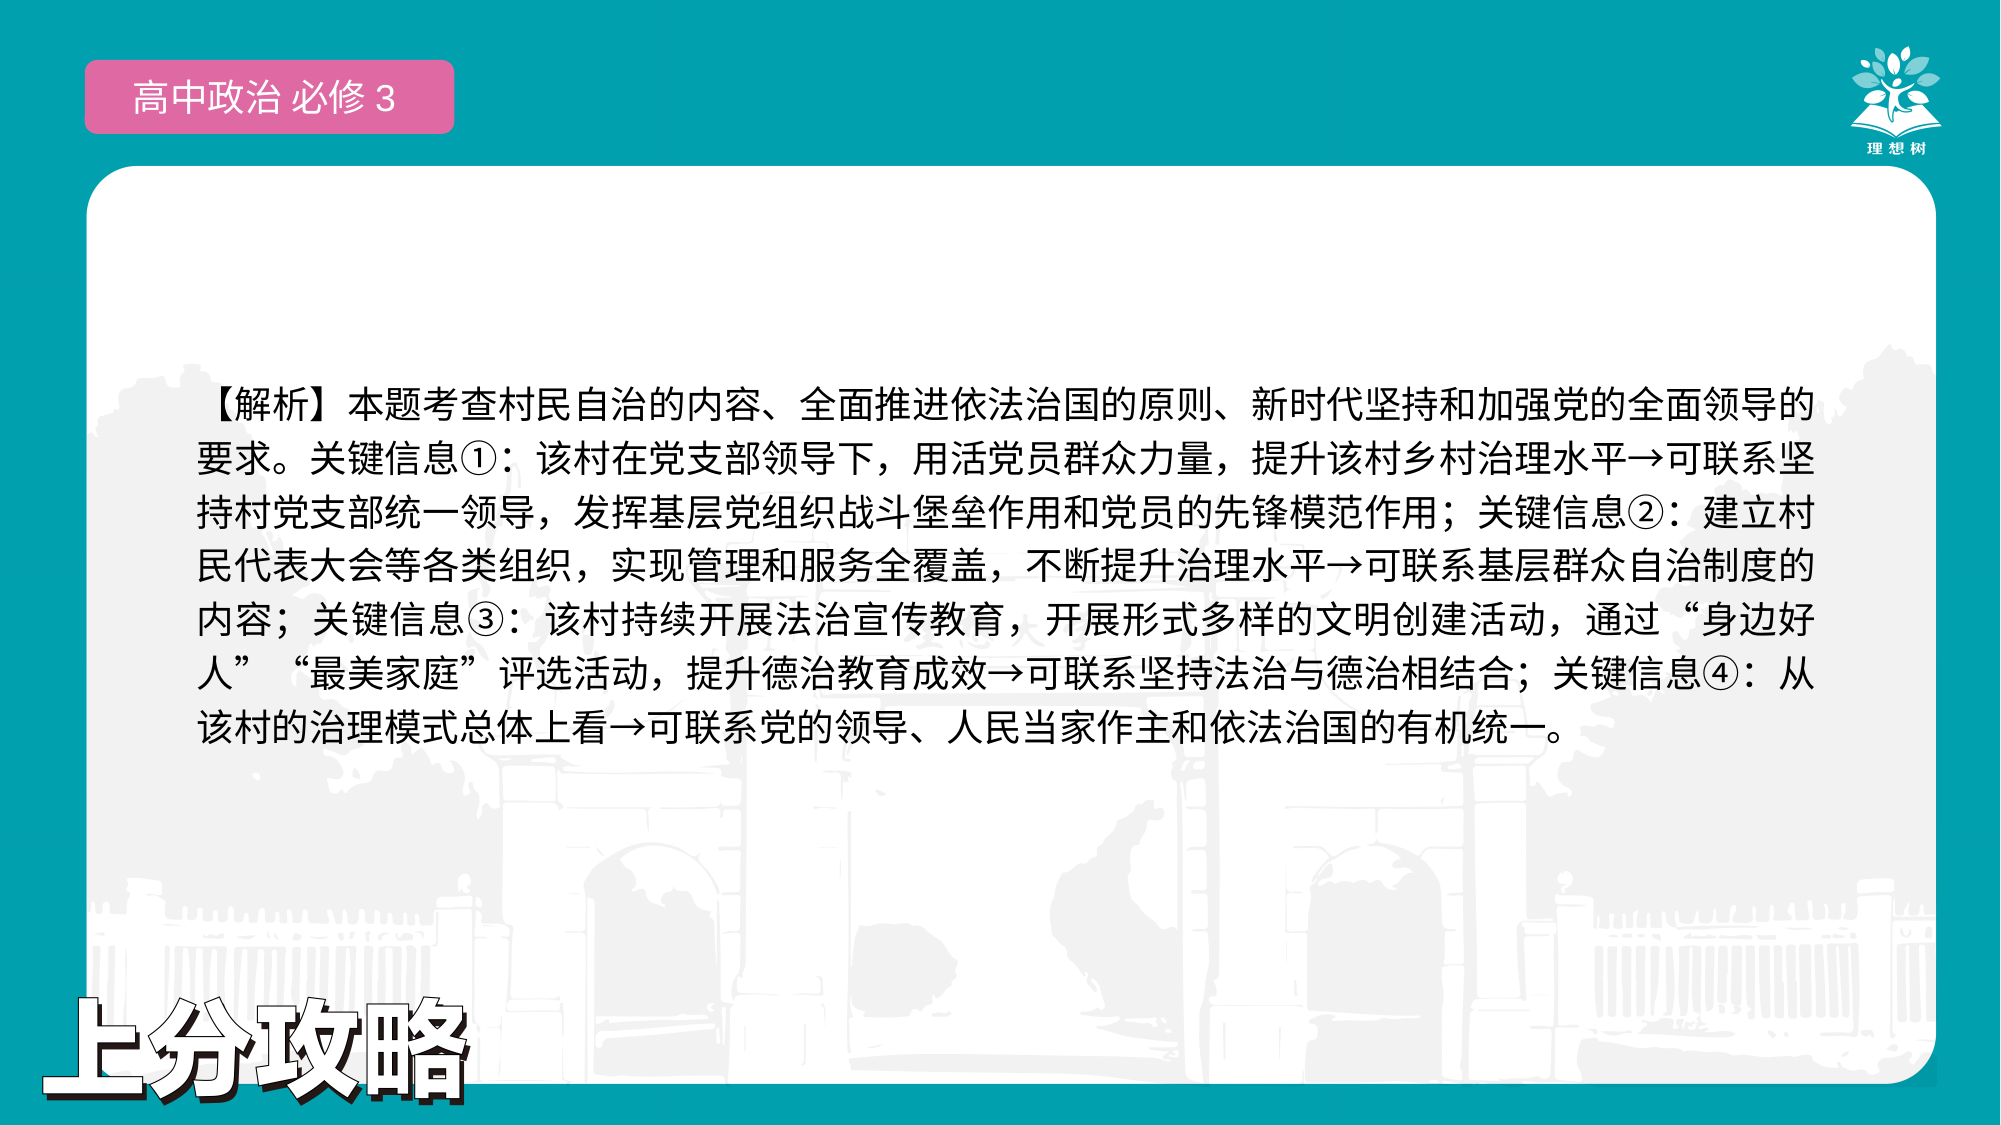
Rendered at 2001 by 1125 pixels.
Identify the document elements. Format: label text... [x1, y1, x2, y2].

text_box 高中政治 必修3 [83, 58, 456, 135]
text_box 【解析】本题考查村民自治的内容、全面推进依法治国的原则、新时代坚持和加强党的全面领导的要求。关键信息①：该村在党支部领导下，用活党员群众力量，提升该村乡村治理水平→可联系坚持村党支部统一领导，发挥基层党组织战斗堡垒作用和党员的先锋模范作用；关键信息②：建立村民代表大会等各类组织，实现管理和服务全覆盖，不断提升治理水平→可联系基层群众自治制度的内容；关键信息③：该村持续开展法治宣传教育，开展形式多样的文明创建活动，通过“身边好人”“最美家庭”评选活动，提升德治教育成效→可联系坚持法治与德治相结合；关键信息④：从该村的治理模式总体上看→可联系党的领导、人民当家作主和依法治国的有机统一。 [181, 364, 1831, 757]
picture [0, 0, 2001, 1125]
